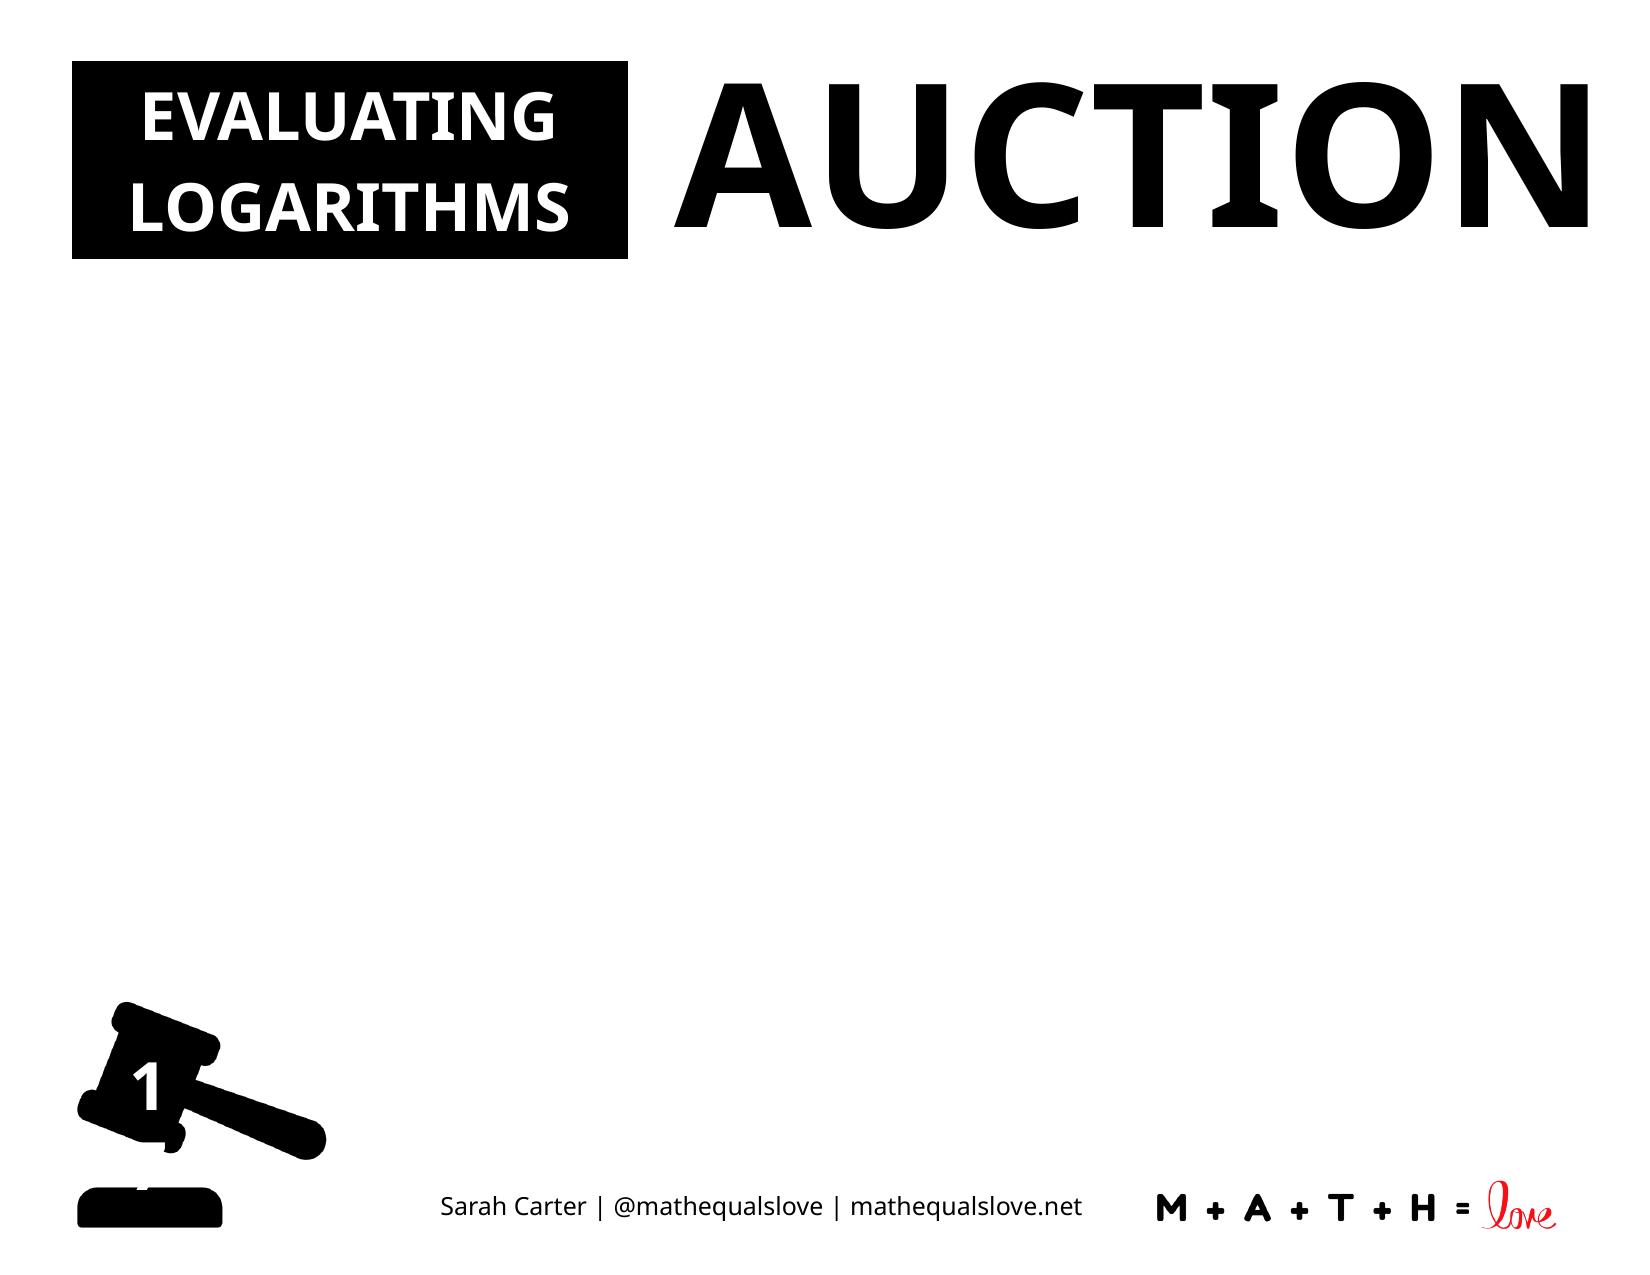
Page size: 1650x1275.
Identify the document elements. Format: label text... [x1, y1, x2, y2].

text_box AUCTION [659, 20, 1636, 275]
picture [72, 998, 330, 1231]
picture [1147, 1177, 1563, 1236]
text_box Sarah Carter | @mathequalslove | mathequalslove.net [330, 1183, 1147, 1228]
table_header EVALUATING LOGARITHMS [72, 62, 626, 257]
